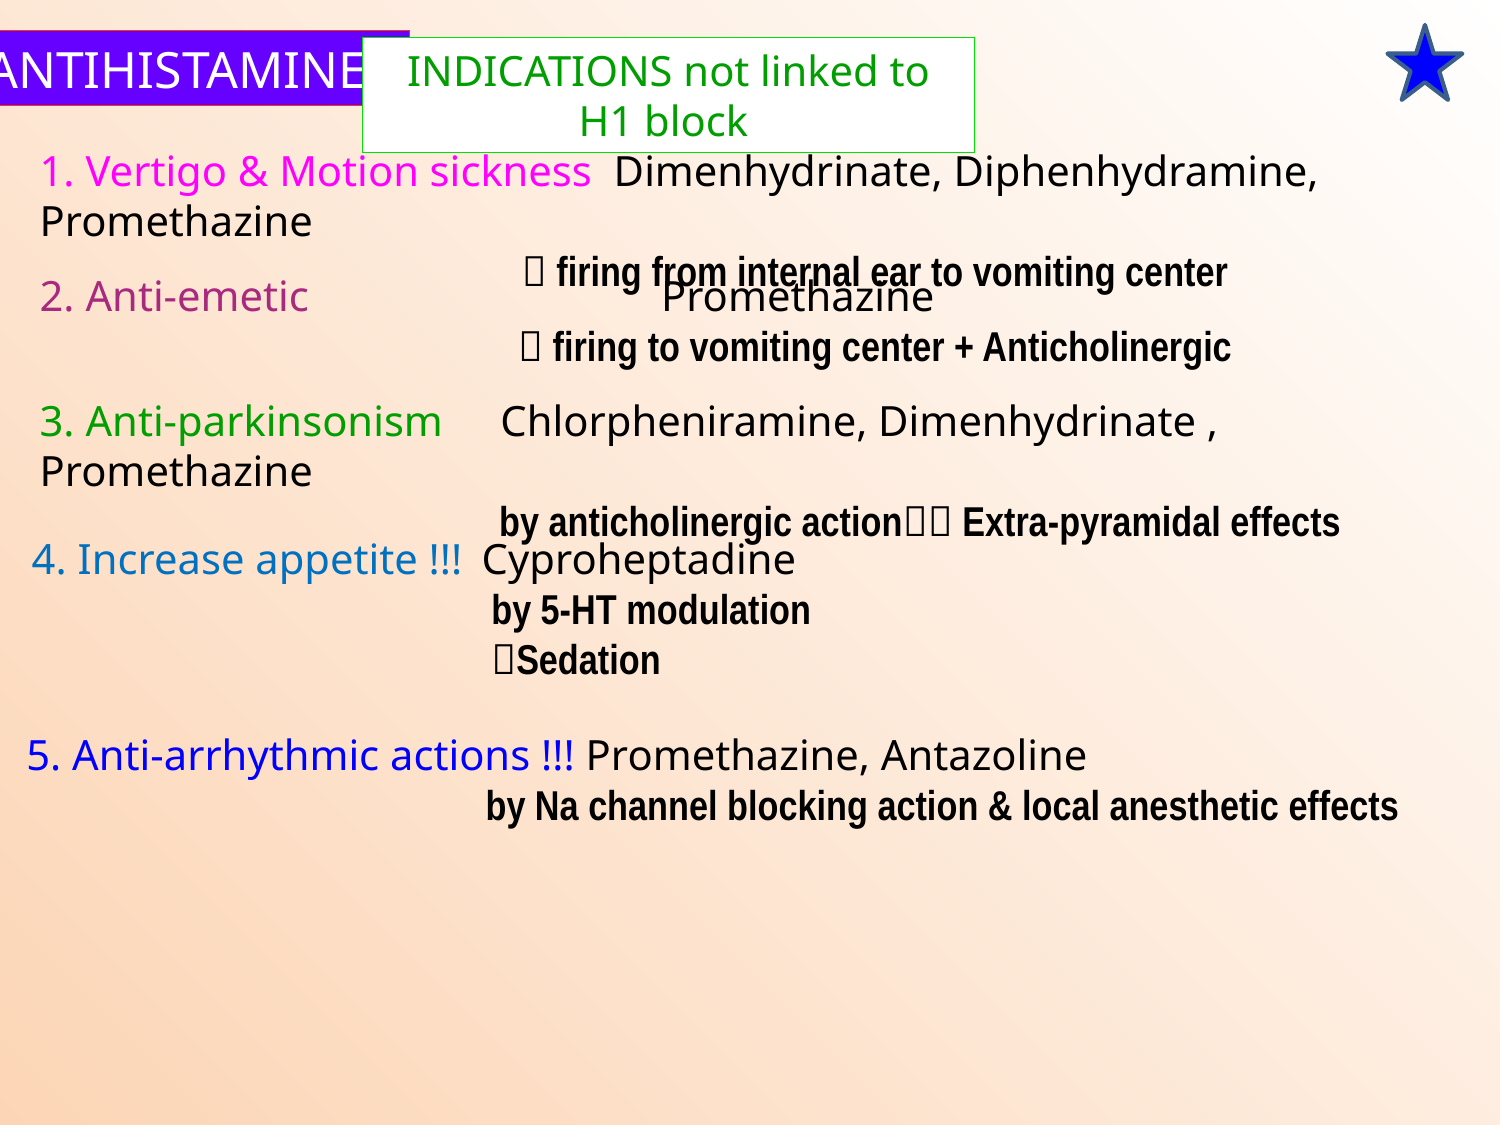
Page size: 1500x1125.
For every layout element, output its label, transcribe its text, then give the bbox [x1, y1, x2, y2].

text_box [1385, 22, 1465, 102]
text_box 1. Vertigo & Motion sickness Dimenhydrinate, Diphenhydramine, Promethazine  firing from internal ear to vomiting center [24, 137, 1500, 303]
text_box 3. Anti-parkinsonism Chlorpheniramine, Dimenhydrinate , Promethazine by anticholinergic action Extra-pyramidal effects [24, 387, 1496, 553]
text_box 2. Anti-emetic Promethazine  firing to vomiting center + Anticholinergic [24, 262, 1496, 378]
text_box 4. Increase appetite !!! Cyproheptadine by 5-HT modulation Sedation [16, 525, 1488, 690]
text_box 5. Anti-arrhythmic actions !!! Promethazine, Antazoline by Na channel blocking action & local anesthetic effects [11, 721, 1482, 837]
text_box ANTIHISTAMINES [0, 30, 410, 106]
text_box INDICATIONS not linked to H1 block [362, 37, 975, 153]
